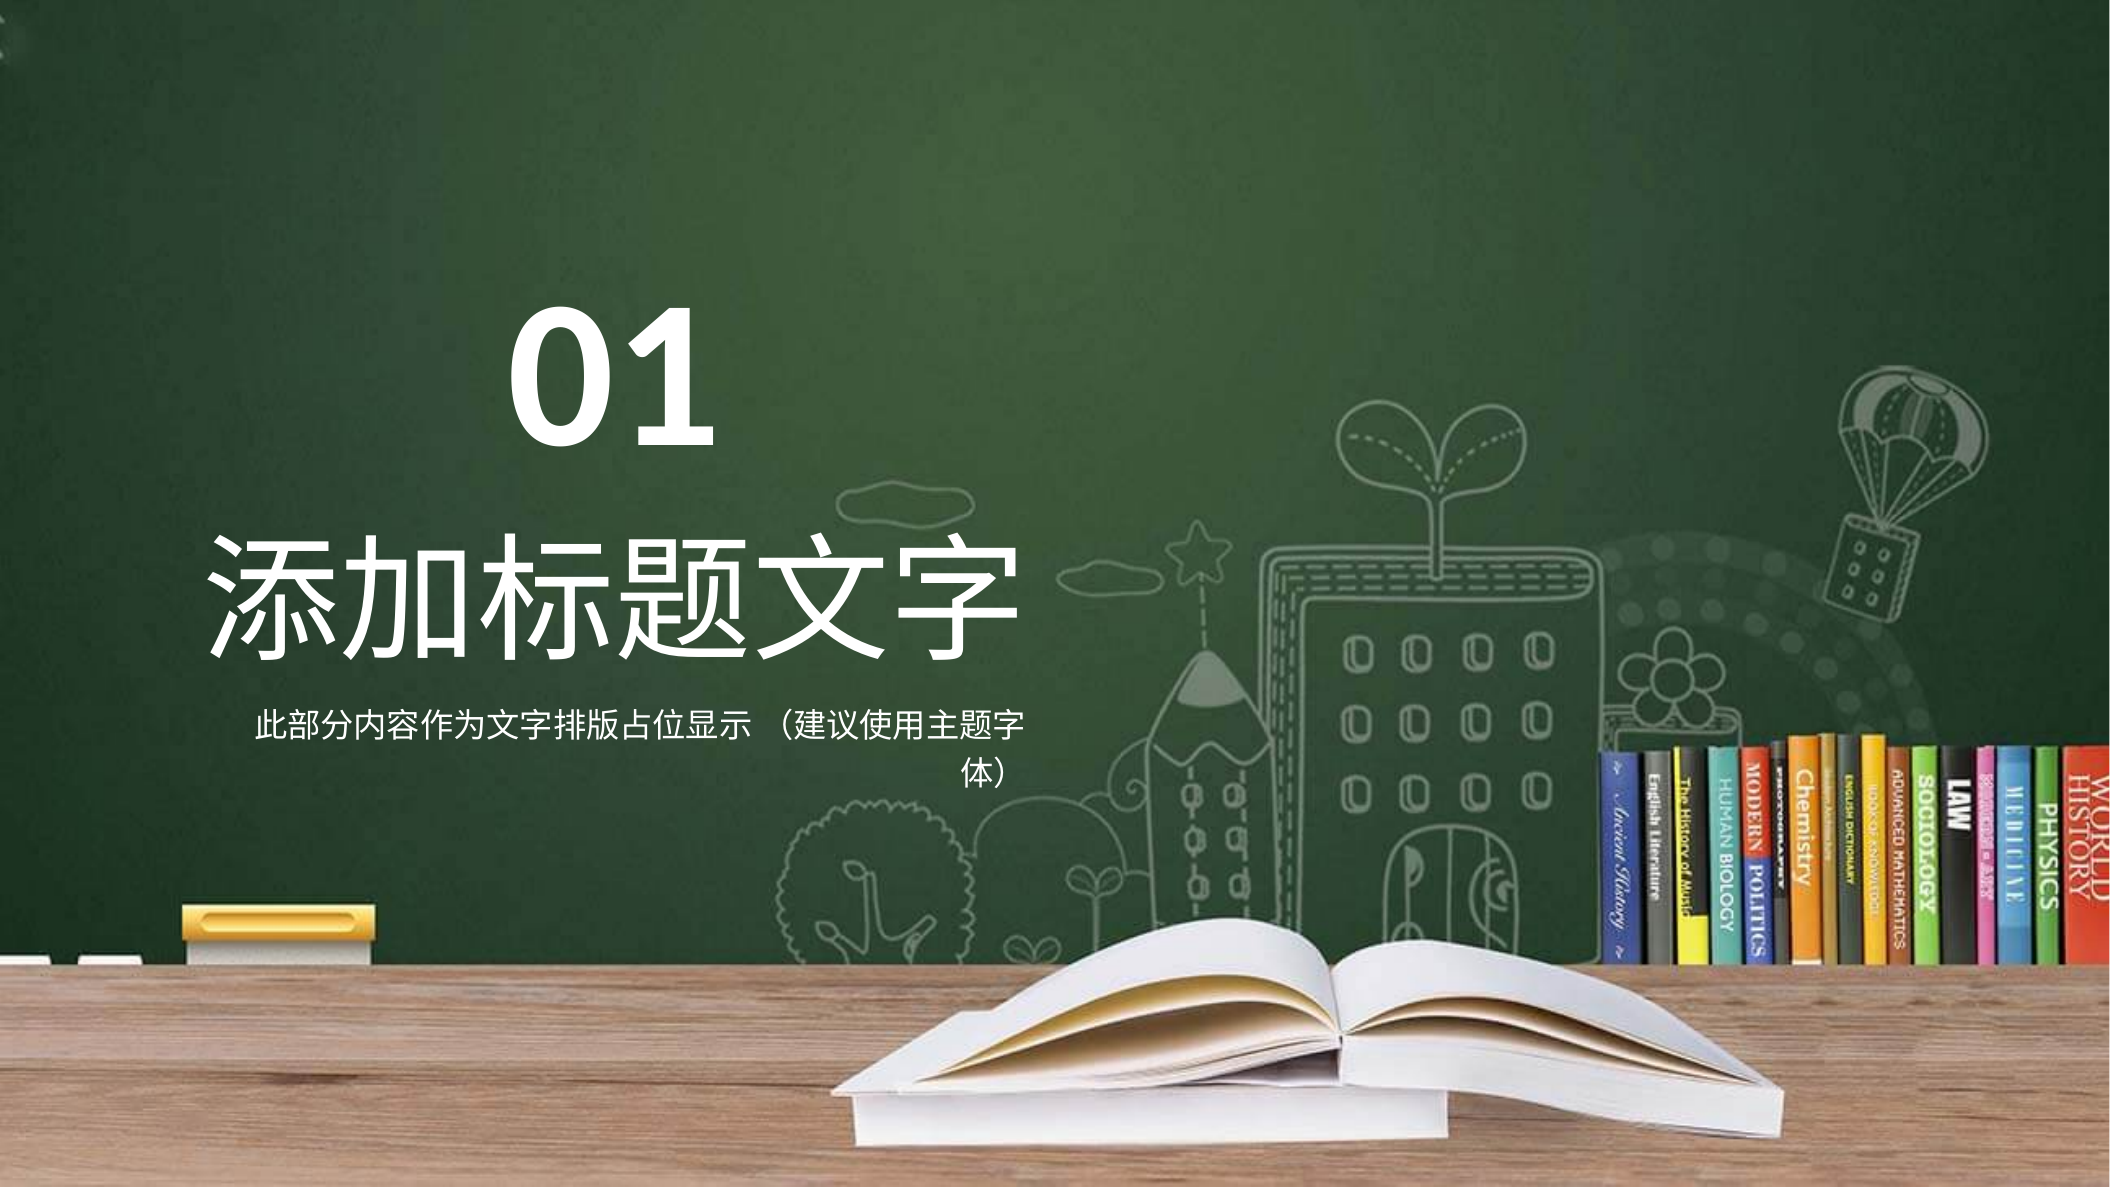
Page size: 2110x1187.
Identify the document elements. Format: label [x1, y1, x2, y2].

text_box [0, 0, 2110, 1187]
text_box [0, 253, 1262, 753]
